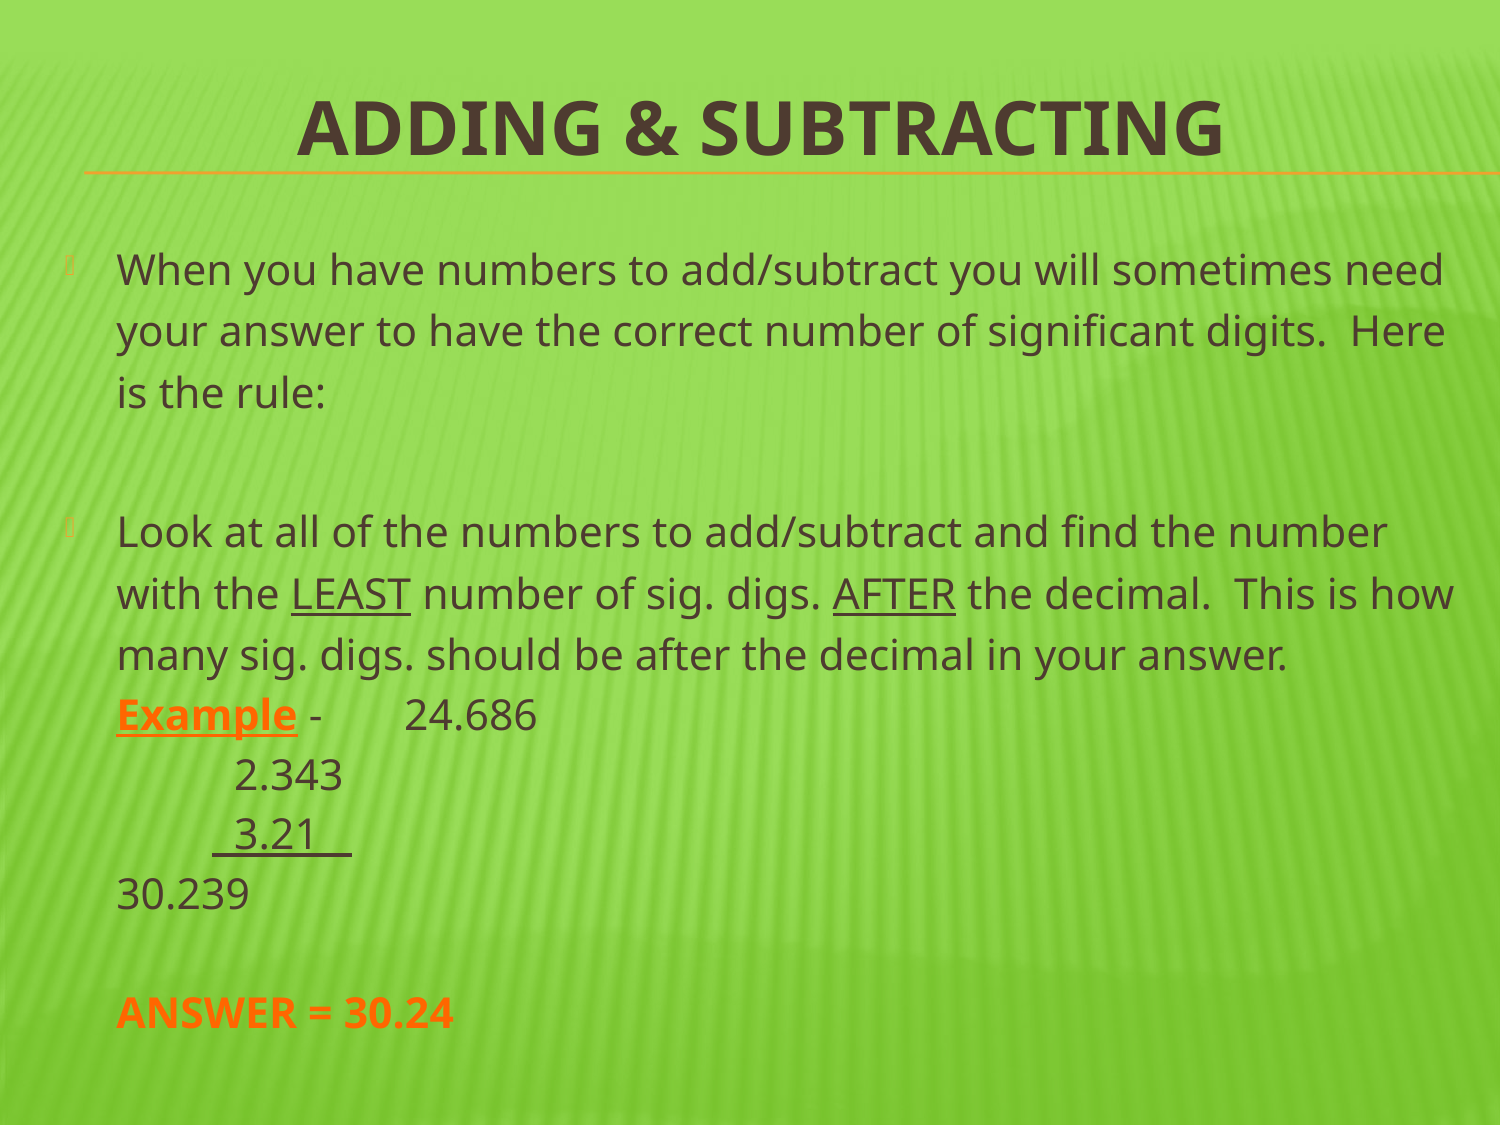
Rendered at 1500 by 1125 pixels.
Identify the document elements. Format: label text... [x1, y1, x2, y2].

list When you have numbers to add/subtract you will sometimes need your answer to have the correct number of significant digits. Here is the rule: Look at all of the numbers to add/subtract and find the number with the LEAST number of sig. digs. AFTER the decimal. This is how many sig. digs. should be after the decimal in your answer. Example - 24.686 2.343 3.21 30.239 ANSWER = 30.24 [50, 224, 1475, 1050]
title ADDING & SUBTRACTING [50, 37, 1475, 213]
